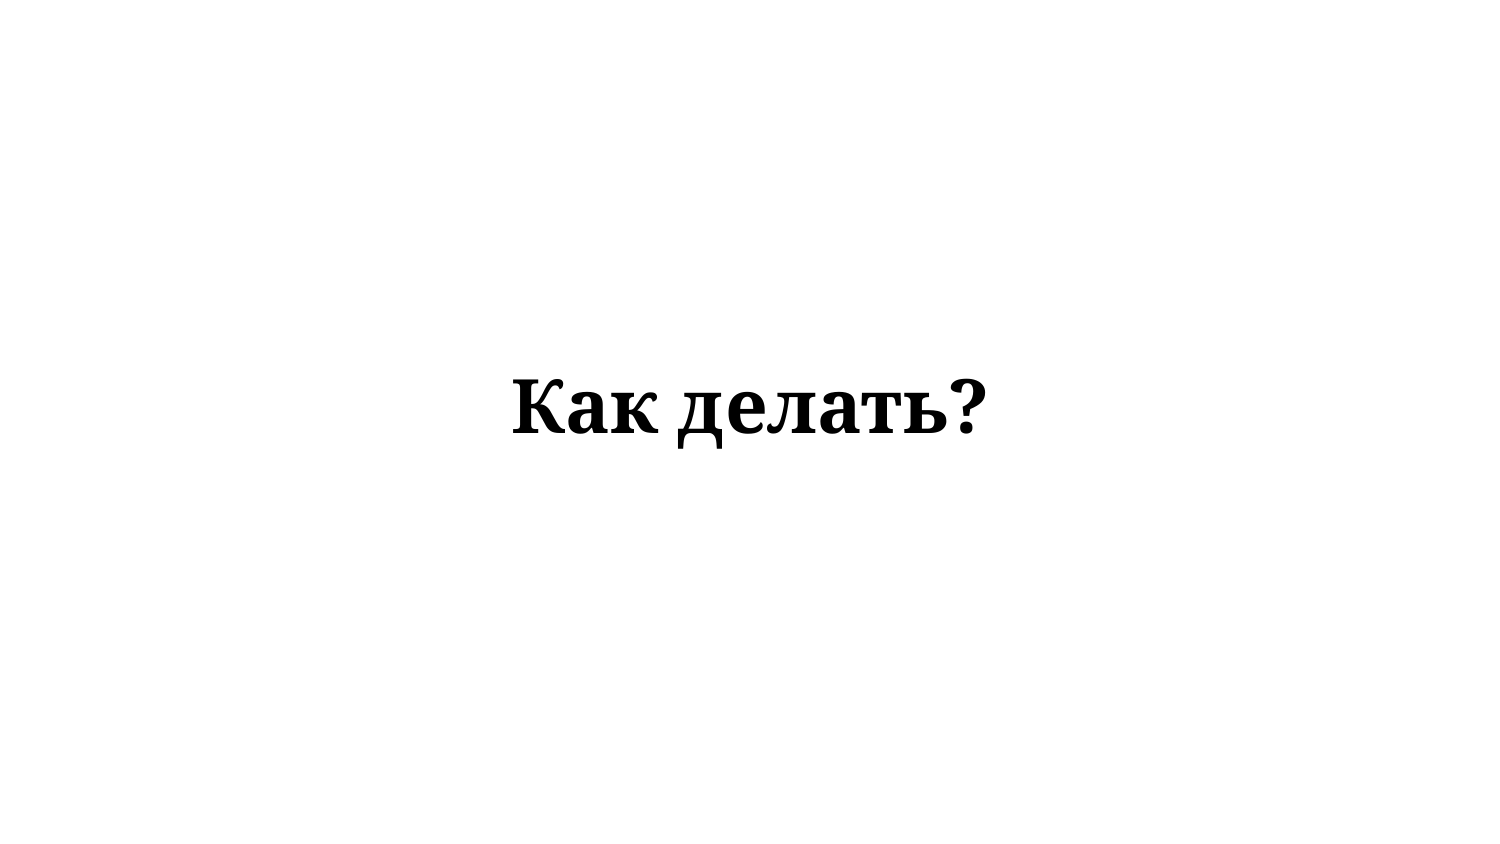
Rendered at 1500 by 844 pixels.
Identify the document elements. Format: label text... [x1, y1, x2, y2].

text_box Как делать? [496, 350, 1005, 456]
